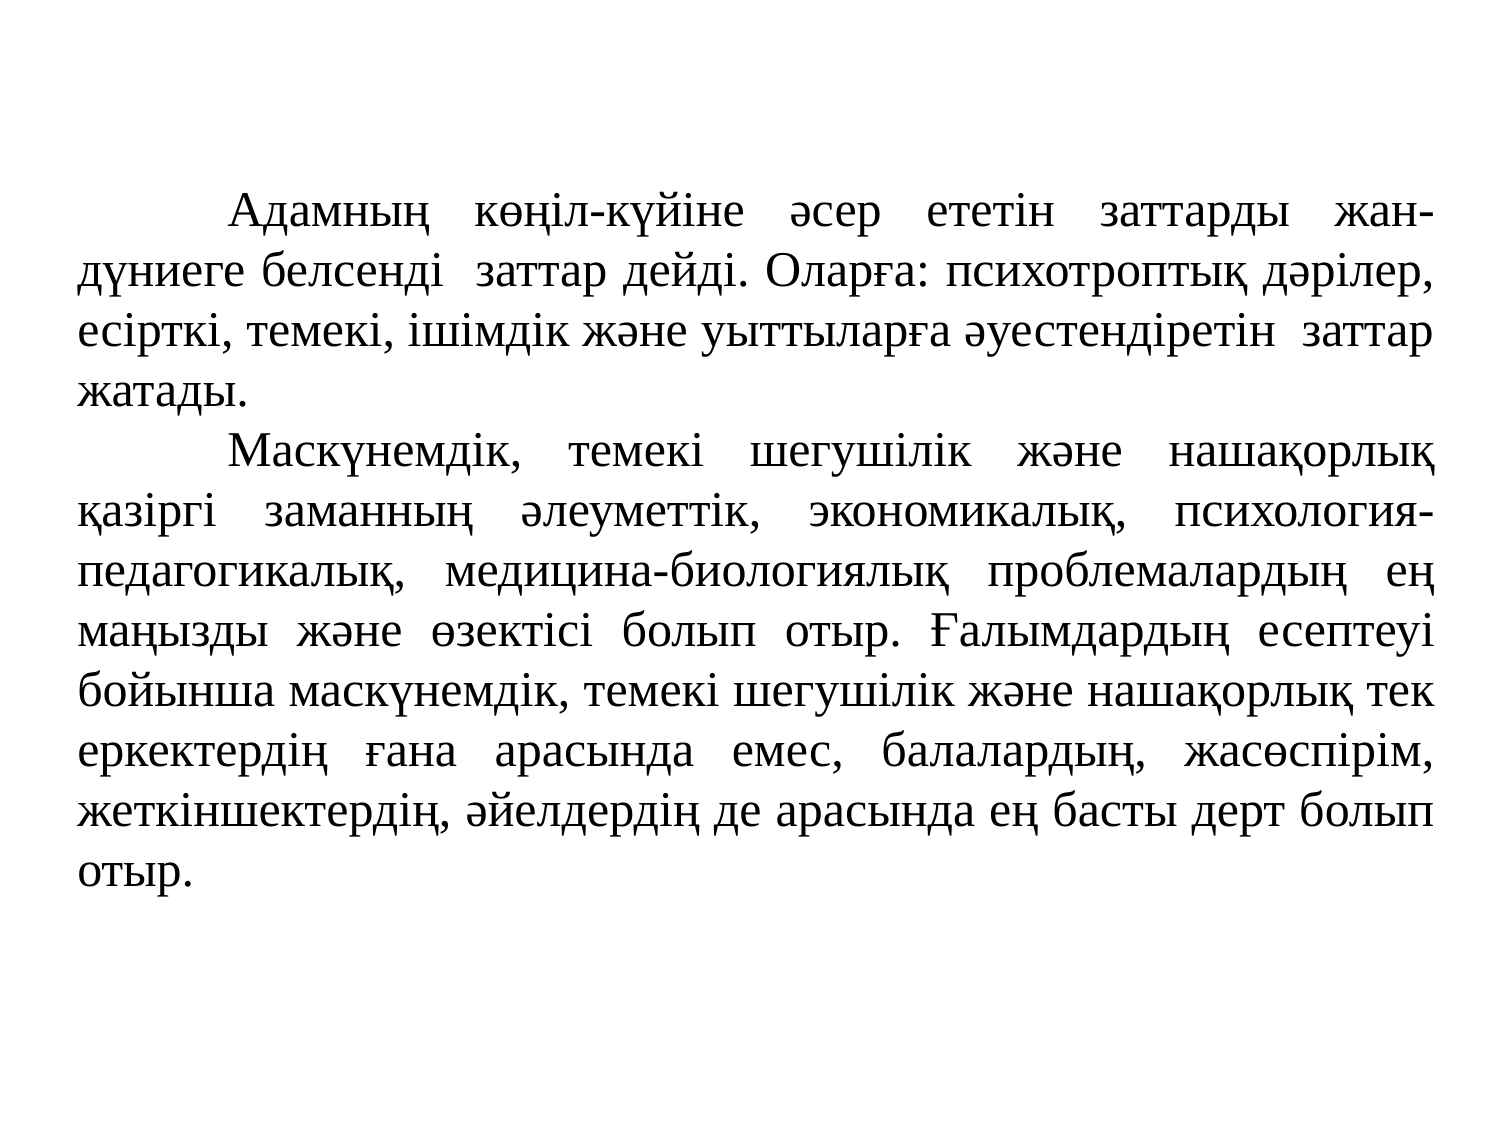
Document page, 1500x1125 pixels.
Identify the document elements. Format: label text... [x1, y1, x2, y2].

text_box Адамның көңіл-күйіне әсер ететін заттарды жан-дүниеге белсенді заттар дейді. Оларға: психотроптық дәрілер, есірткі, темекі, ішімдік және уыттыларға әуестендіретін заттар жатады. Маскүнемдік, темекі шегушілік және нашақорлық қазіргі заманның әлеуметтік, экономикалық, психология-педагогикалық, медицина-биологиялық проблемалардың ең маңызды және өзектісі болып отыр. Ғалымдардың есептеуі бойынша маскүнемдік, темекі шегушілік және нашақорлық тек еркектердің ғана арасында емес, балалардың, жасөспірім, жеткіншектердің, әйелдердің де арасында ең басты дерт болып отыр. [62, 168, 1450, 904]
